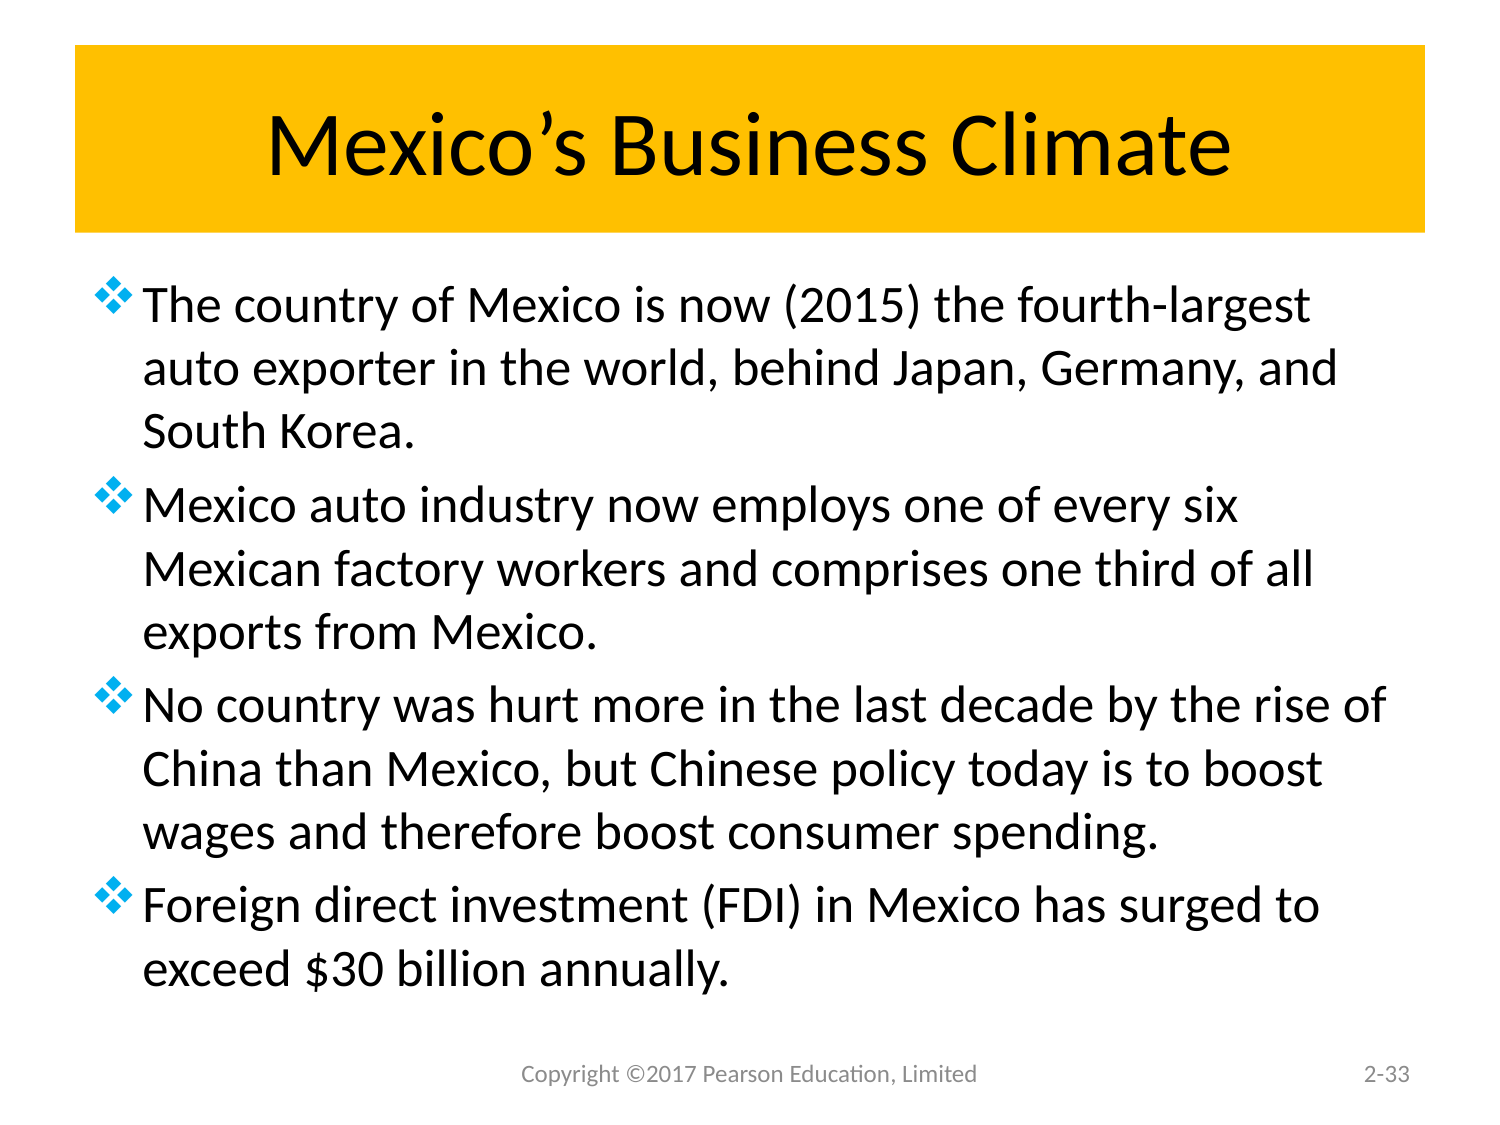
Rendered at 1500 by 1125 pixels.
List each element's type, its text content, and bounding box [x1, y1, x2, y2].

list The country of Mexico is now (2015) the fourth-largest auto exporter in the world, behind Japan, Germany, and South Korea. Mexico auto industry now employs one of every six Mexican factory workers and comprises one third of all exports from Mexico. No country was hurt more in the last decade by the rise of China than Mexico, but Chinese policy today is to boost wages and therefore boost consumer spending. Foreign direct investment (FDI) in Mexico has surged to exceed $30 billion annually. [75, 262, 1425, 1005]
slide_number 2-33 [1074, 1042, 1425, 1103]
title Mexico’s Business Climate [75, 45, 1425, 233]
footer Copyright ©2017 Pearson Education, Limited [500, 1042, 1000, 1103]
